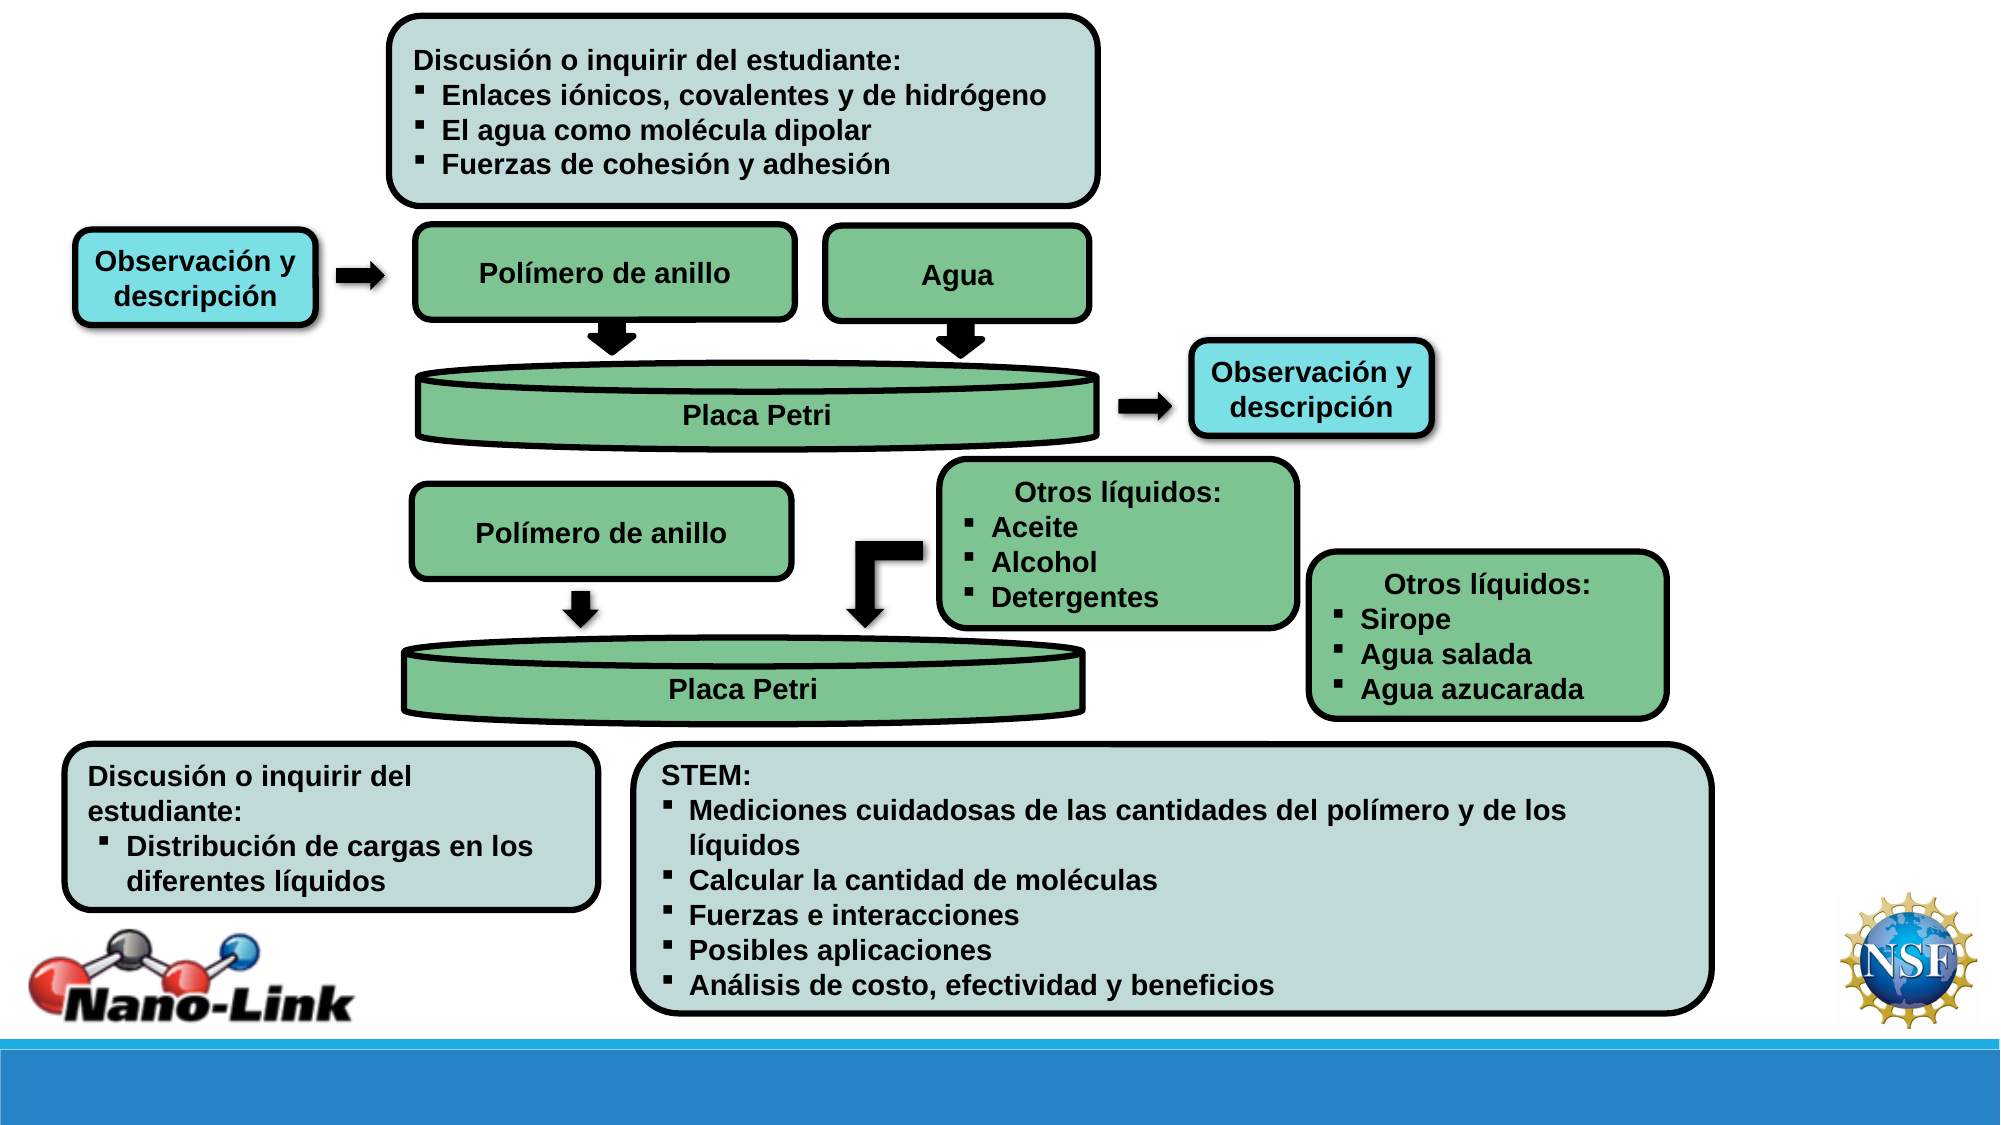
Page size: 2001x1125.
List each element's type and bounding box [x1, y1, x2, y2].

picture [1835, 889, 1981, 1032]
picture [19, 915, 374, 1040]
text_box [64, 15, 1713, 1014]
